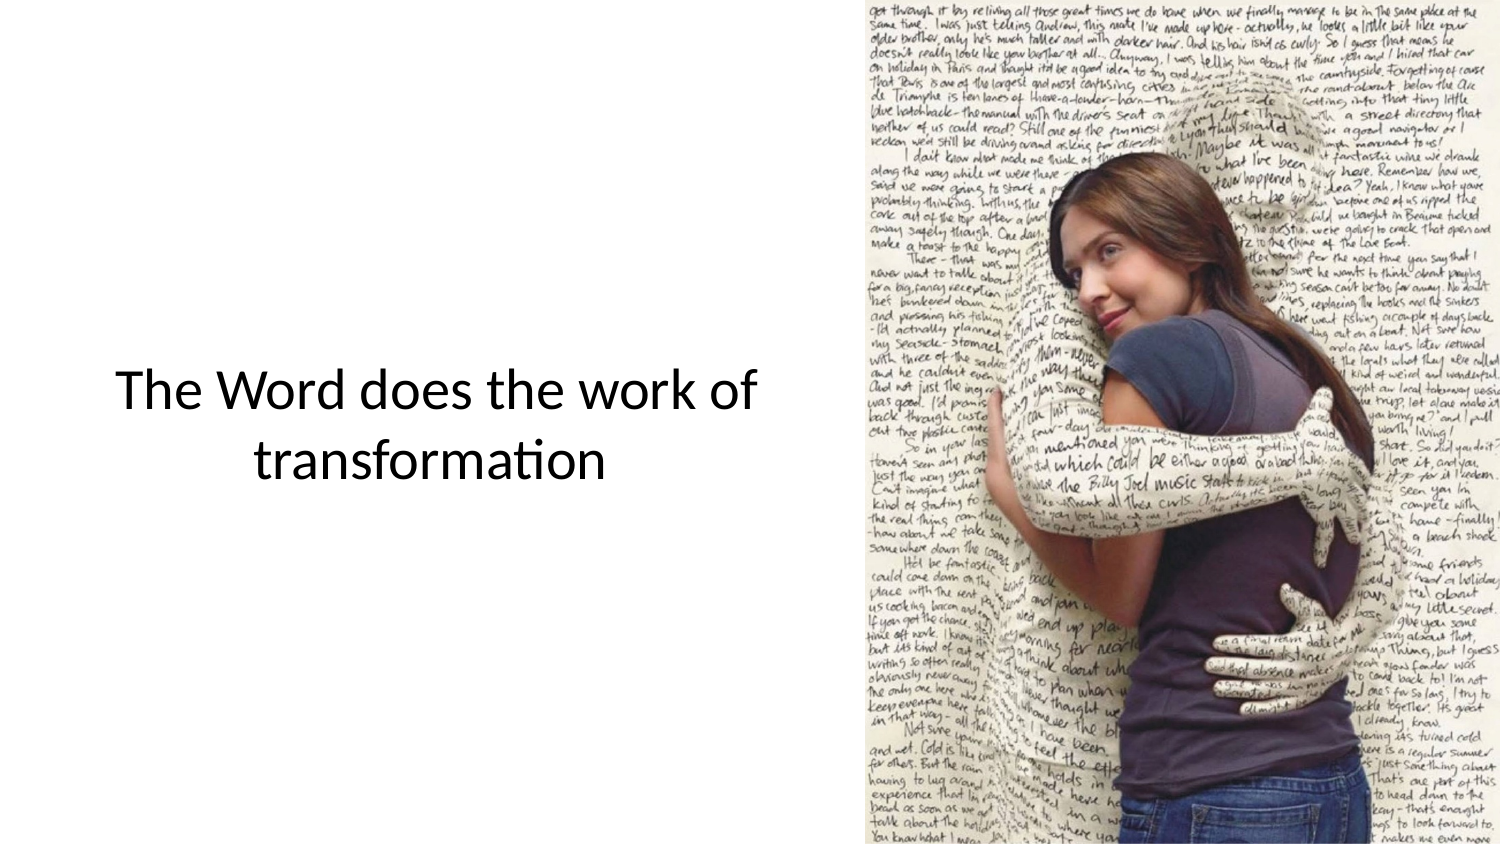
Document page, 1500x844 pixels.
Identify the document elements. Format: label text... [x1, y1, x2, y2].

text_box The Word does the work of transformation [5, 343, 859, 499]
picture [864, 0, 1500, 844]
